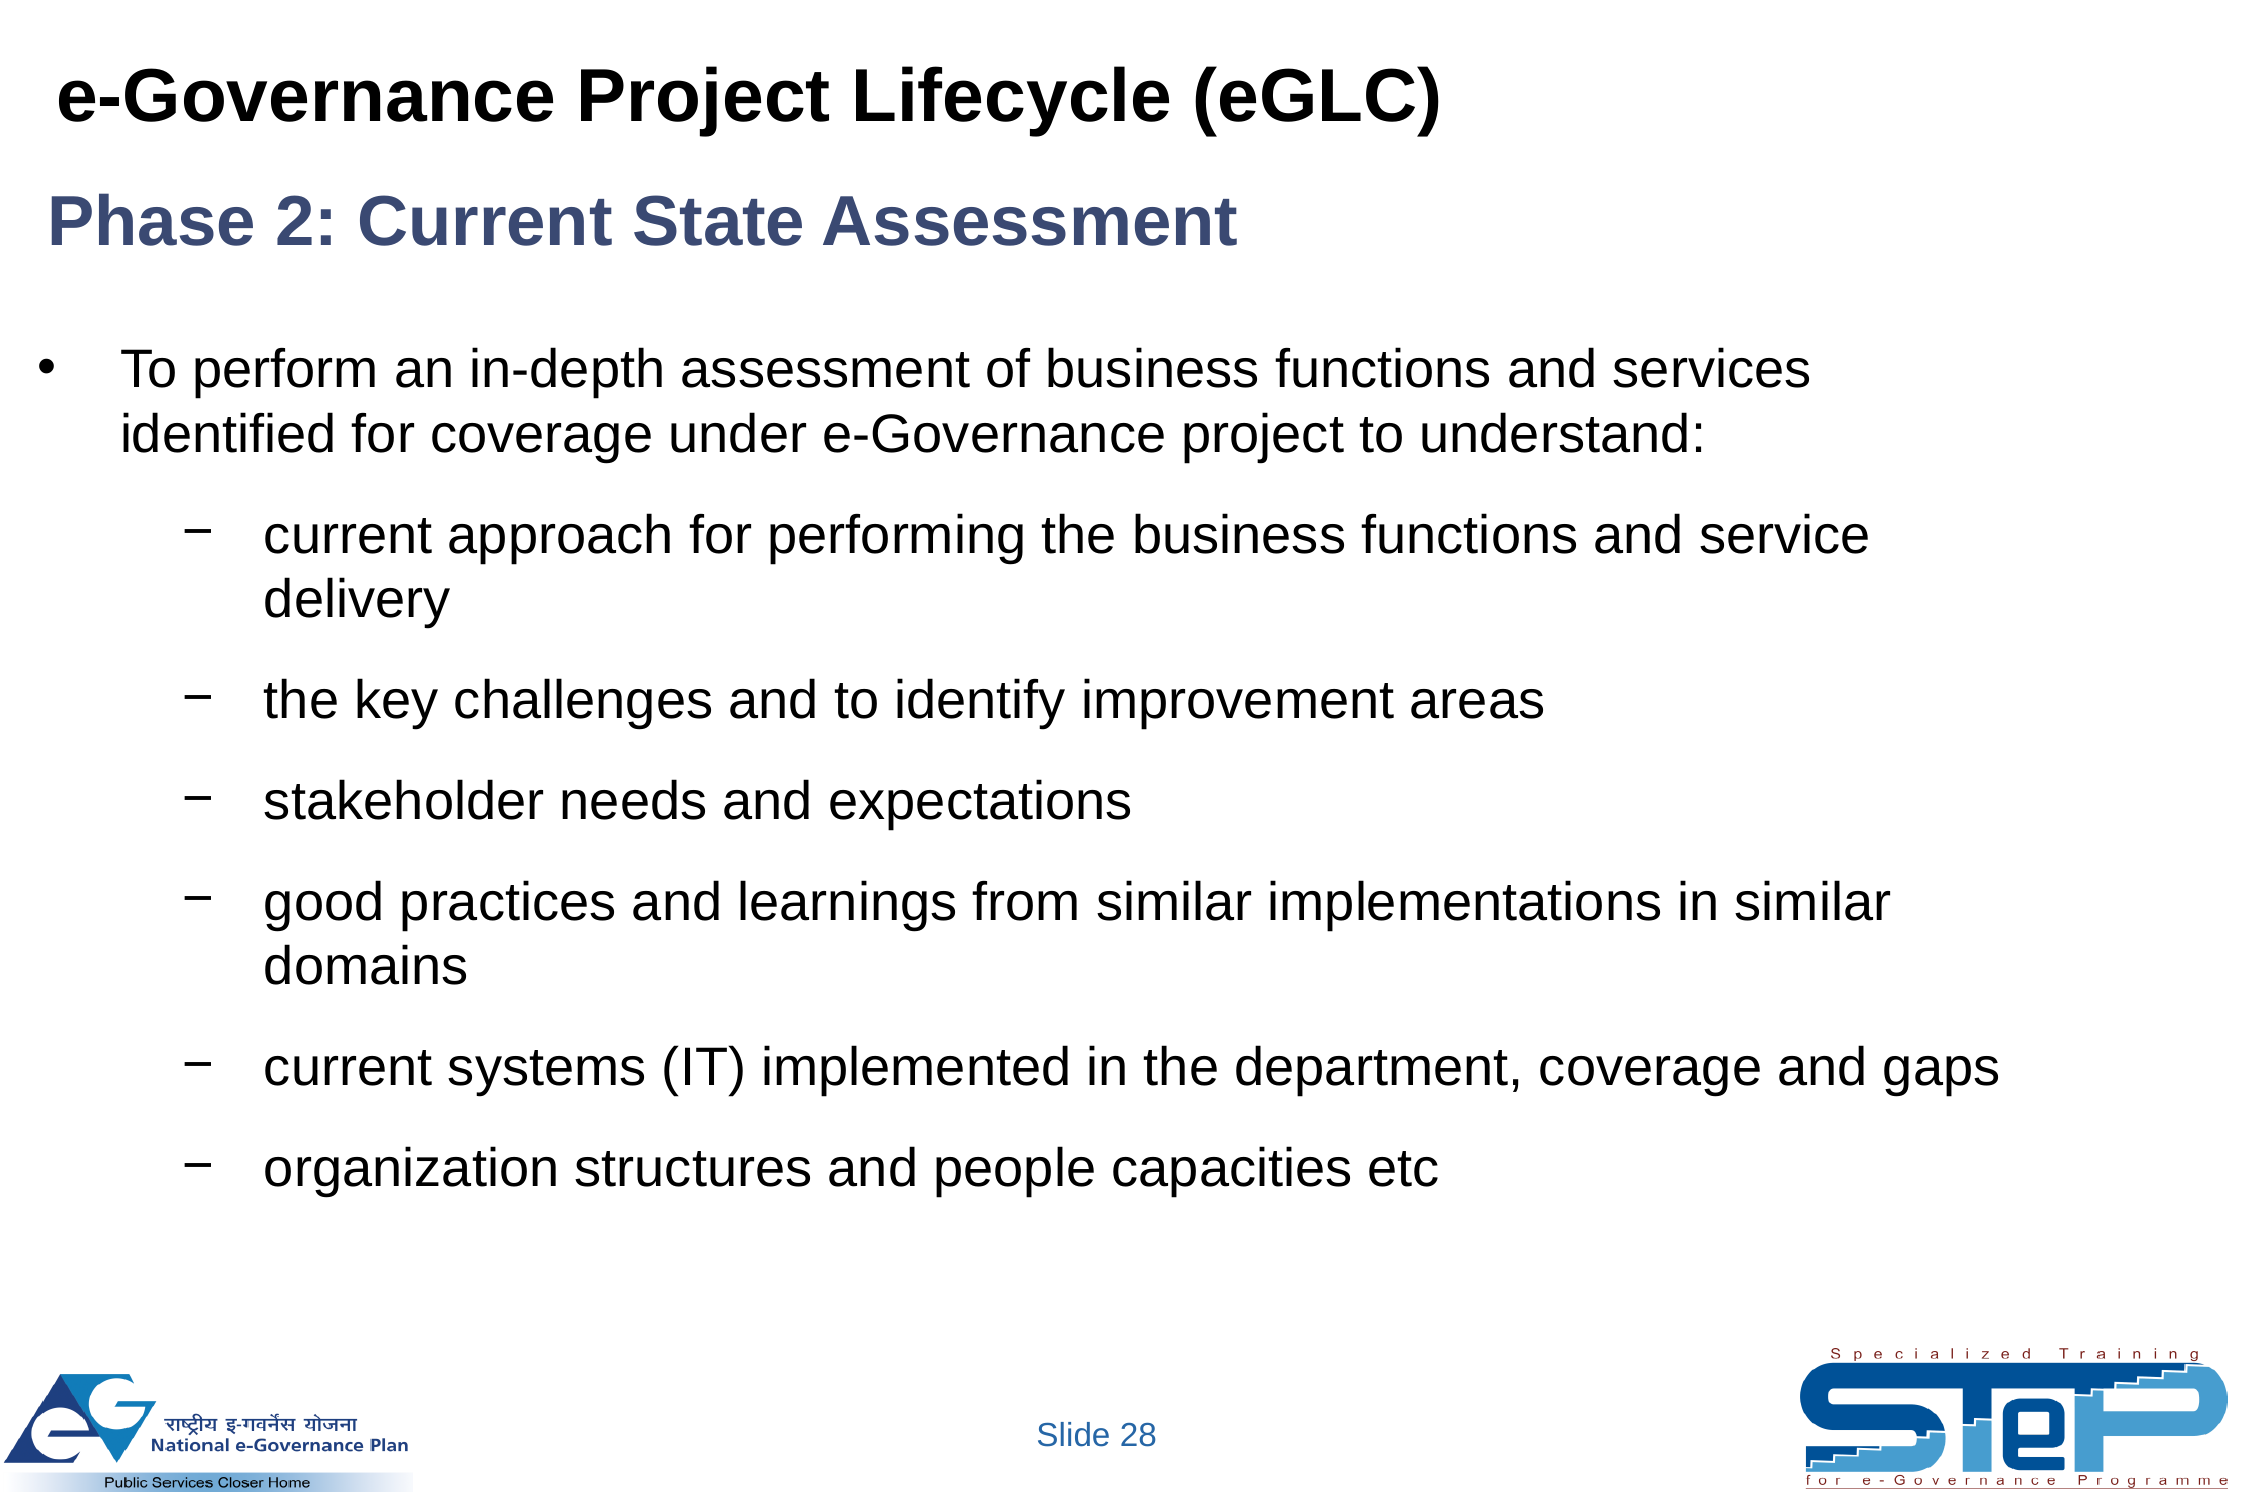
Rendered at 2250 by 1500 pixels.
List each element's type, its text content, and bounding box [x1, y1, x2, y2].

picture [3, 1374, 413, 1492]
title e-Governance Project Lifecycle (eGLC) [56, 16, 2082, 147]
list To perform an in-depth assessment of business functions and services identified for coverage under e-Governance project to understand: current approach for performing the business functions and service delivery the key challenges and to identify improvement areas stakeholder needs and expectations good practices and learnings from similar implementations in similar domains current systems (IT) implemented in the department, coverage and gaps organization structures and people capacities etc [37, 333, 2044, 1250]
picture [1800, 1348, 2228, 1489]
text_box Phase 2: Current State Assessment [47, 147, 2092, 288]
